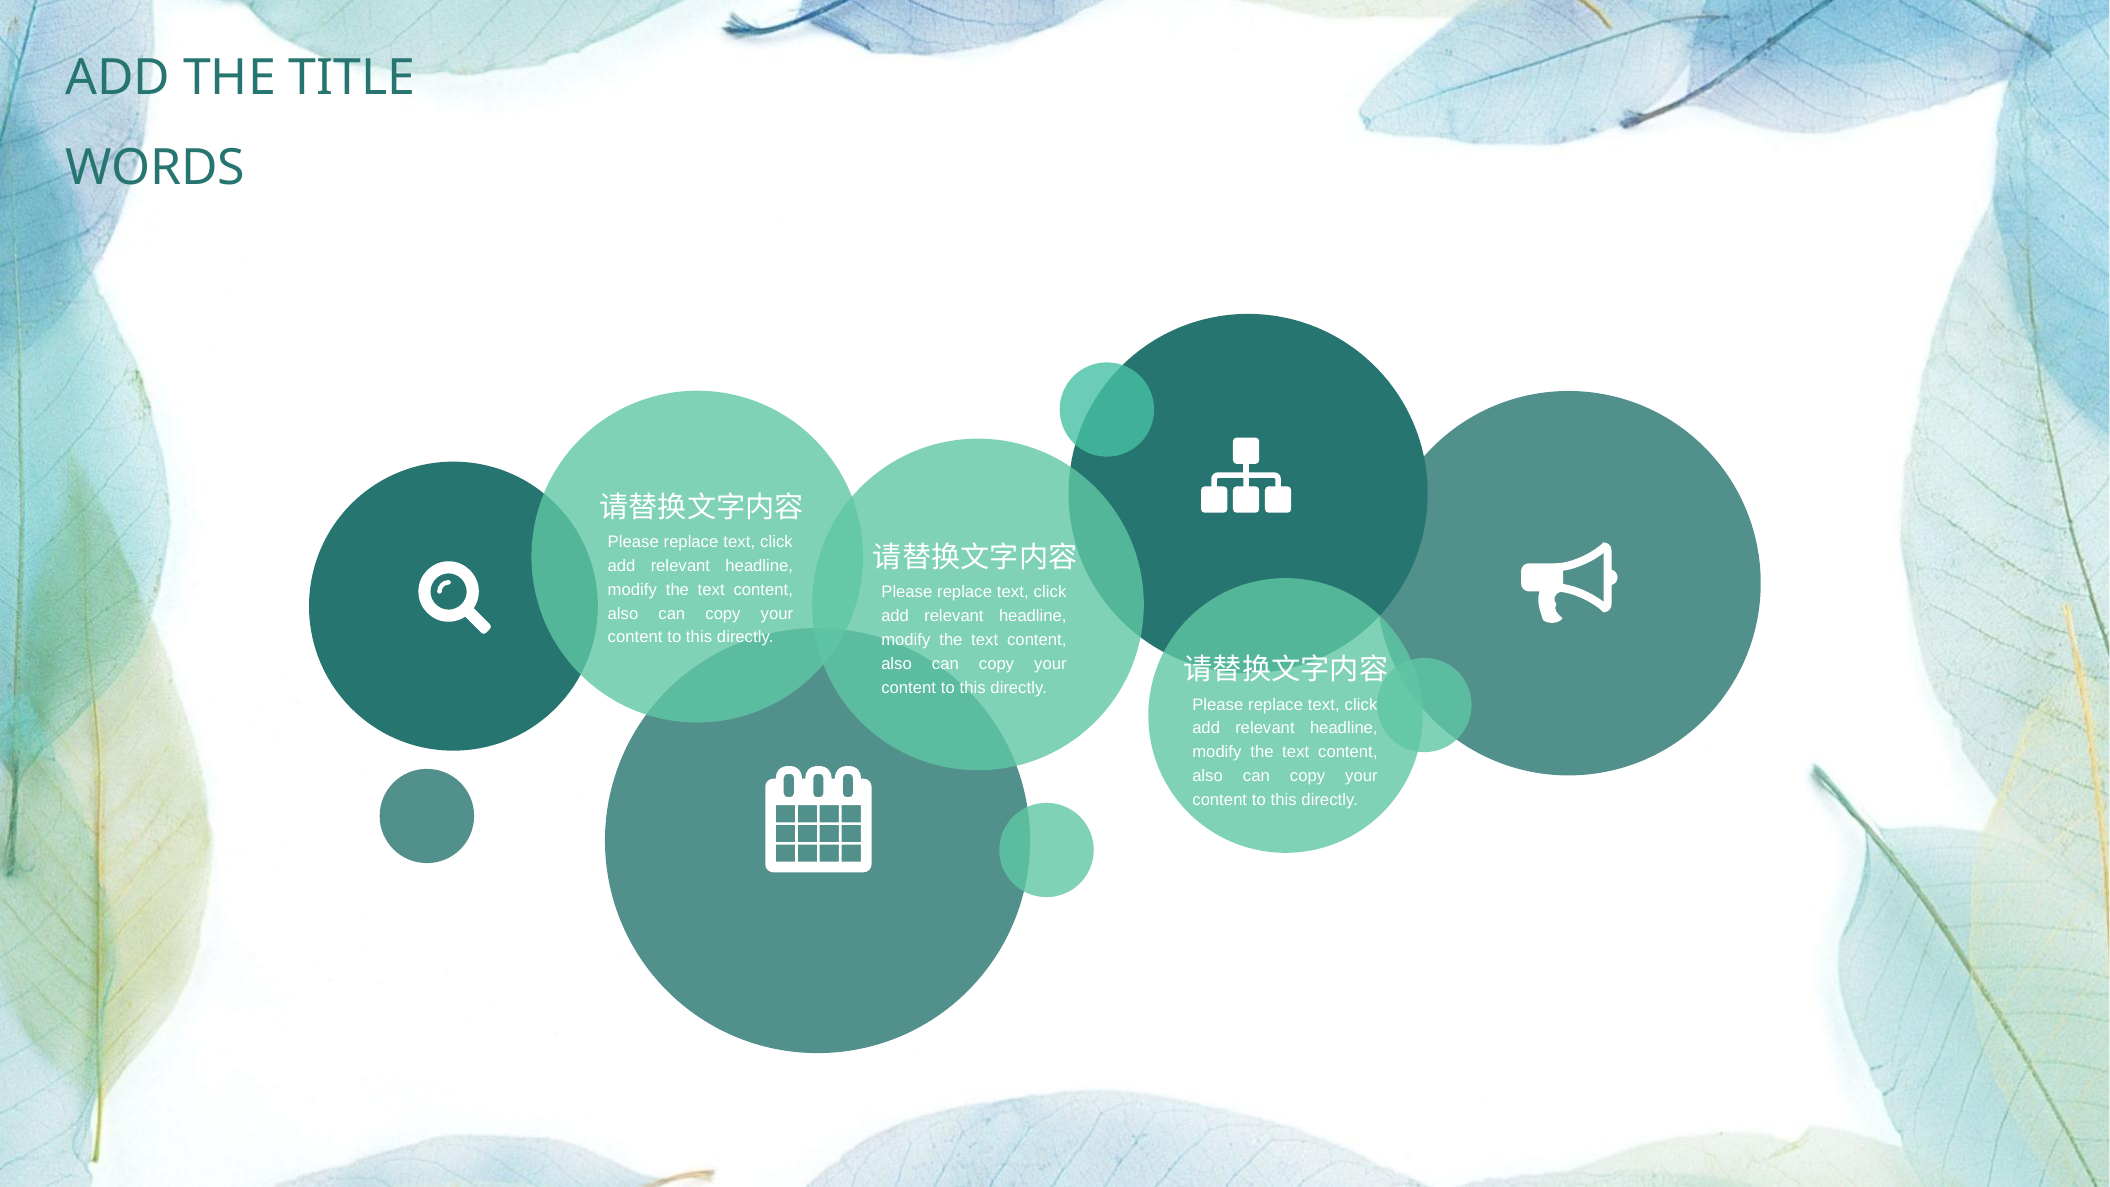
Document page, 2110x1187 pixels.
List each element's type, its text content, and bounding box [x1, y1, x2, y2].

picture [0, 0, 2110, 1187]
text_box Please replace text, click add relevant headline, modify the text content, also can copy your content to this directly. [881, 577, 1068, 697]
text_box [1031, 802, 1094, 898]
text_box Please replace text, click add relevant headline, modify the text content, also can copy your content to this directly. [1192, 689, 1378, 809]
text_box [308, 461, 598, 751]
text_box ADD THE TITLE WORDS [50, 7, 583, 202]
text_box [604, 628, 1031, 1054]
text_box [1031, 674, 1129, 762]
text_box Please replace text, click add relevant headline, modify the text content, also can copy your content to this directly. [607, 526, 794, 628]
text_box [1068, 313, 1428, 674]
text_box [812, 438, 1068, 628]
text_box [561, 390, 852, 694]
text_box [379, 768, 475, 864]
text_box 请替换文字内容 [845, 531, 1068, 574]
text_box 请替换文字内容 [1156, 674, 1376, 686]
text_box [1148, 674, 1409, 853]
text_box [1059, 382, 1068, 437]
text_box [1376, 390, 1761, 776]
text_box 请替换文字内容 [598, 481, 832, 523]
